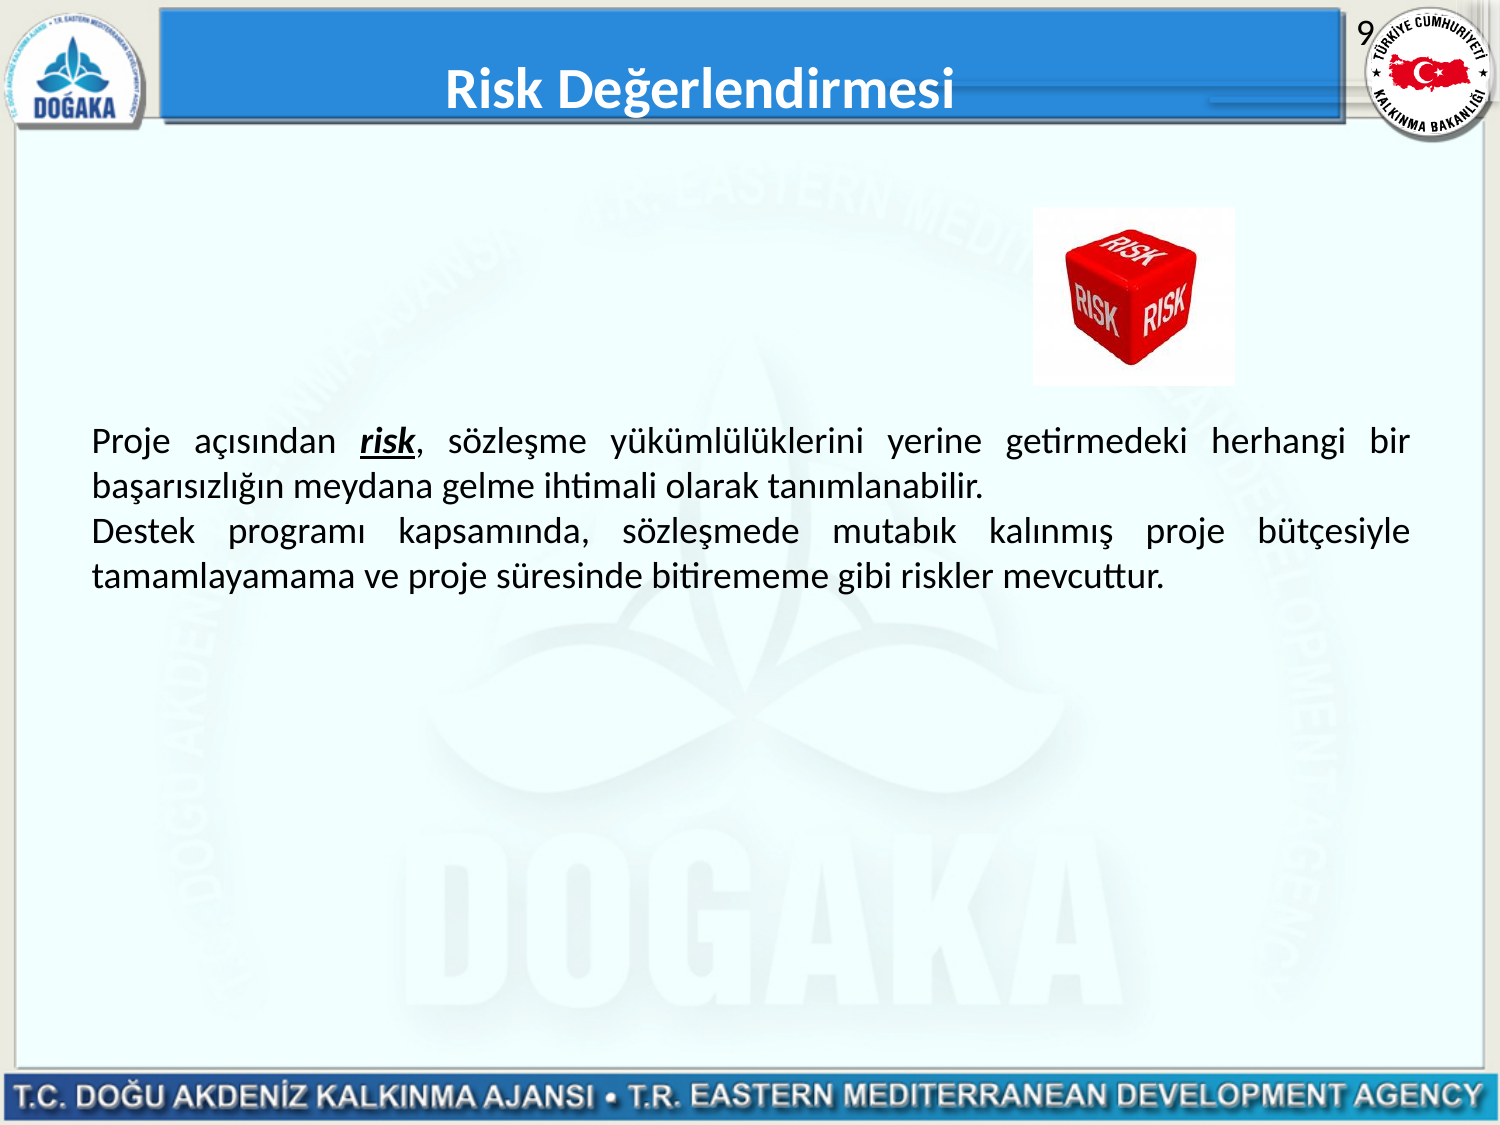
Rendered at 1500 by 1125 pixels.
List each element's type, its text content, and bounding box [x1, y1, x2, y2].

list Proje açısından risk, sözleşme yükümlülüklerini yerine getirmedeki herhangi bir başarısızlığın meydana gelme ihtimali olarak tanımlanabilir. Destek programı kapsamında, sözleşmede mutabık kalınmış proje bütçesiyle tamamlayamama ve proje süresinde bitirememe gibi riskler mevcuttur. [76, 408, 1427, 858]
slide_number 9 [1340, 0, 1466, 61]
picture [0, 0, 1500, 1125]
title Risk Değerlendirmesi [431, 42, 1095, 114]
